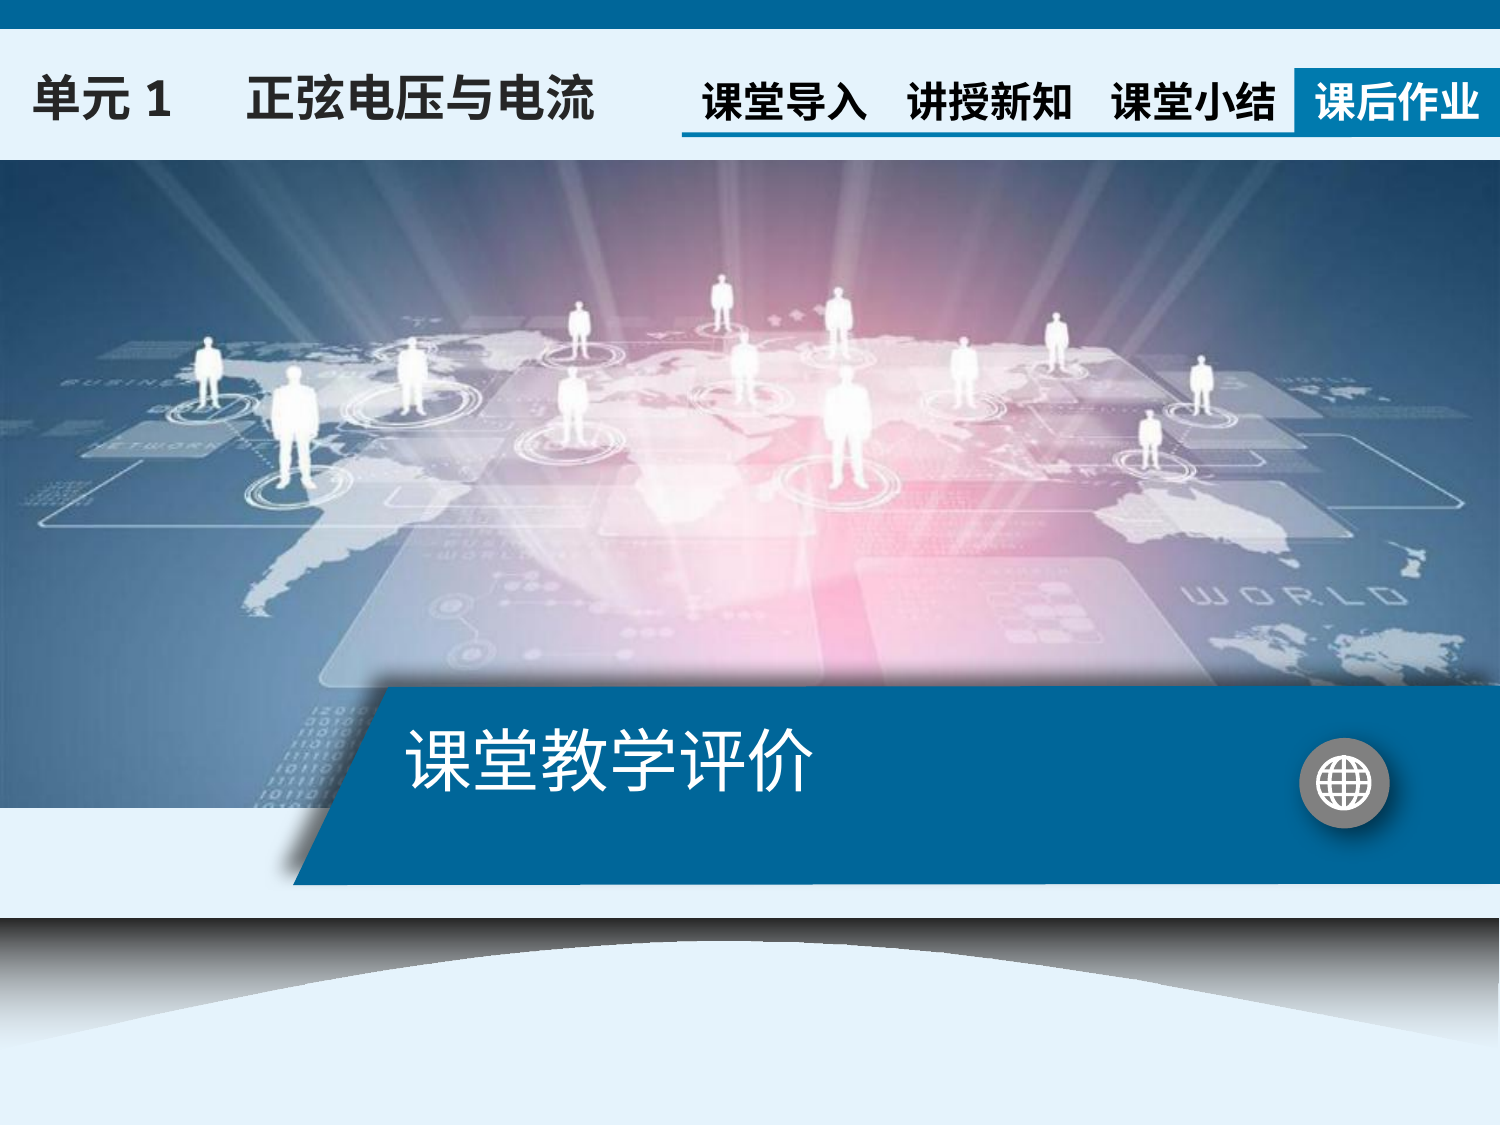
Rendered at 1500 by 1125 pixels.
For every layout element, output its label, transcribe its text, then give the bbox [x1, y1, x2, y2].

title 课堂教学评价 [388, 654, 1499, 809]
picture [0, 160, 1500, 808]
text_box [16, 59, 1500, 135]
